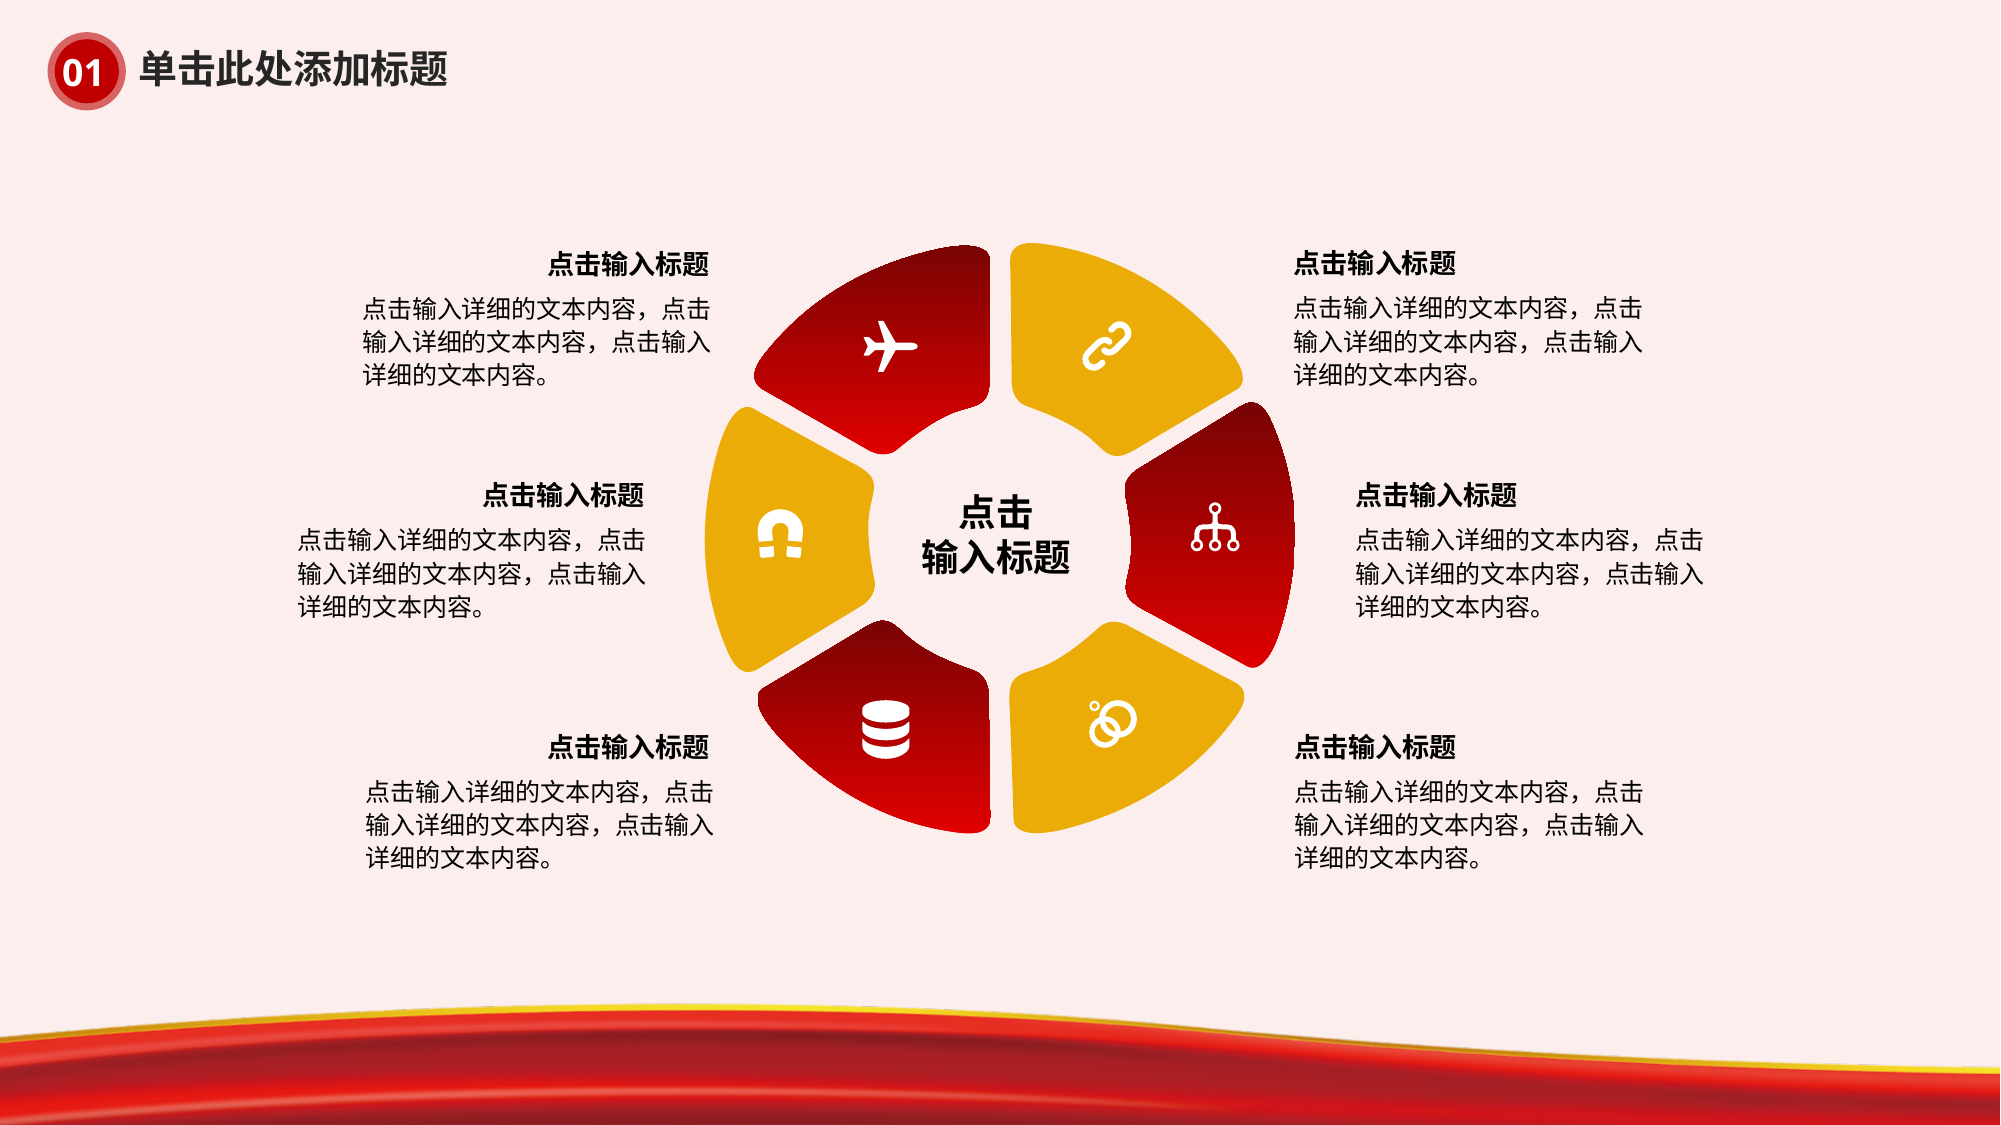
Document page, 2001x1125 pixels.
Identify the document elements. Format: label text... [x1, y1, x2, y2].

text_box [61, 101, 113, 111]
text_box 01 [47, 41, 149, 101]
text_box [61, 32, 112, 41]
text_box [282, 239, 1736, 882]
text_box 单击此处添加标题 [123, 36, 482, 99]
picture [0, 931, 2000, 1125]
